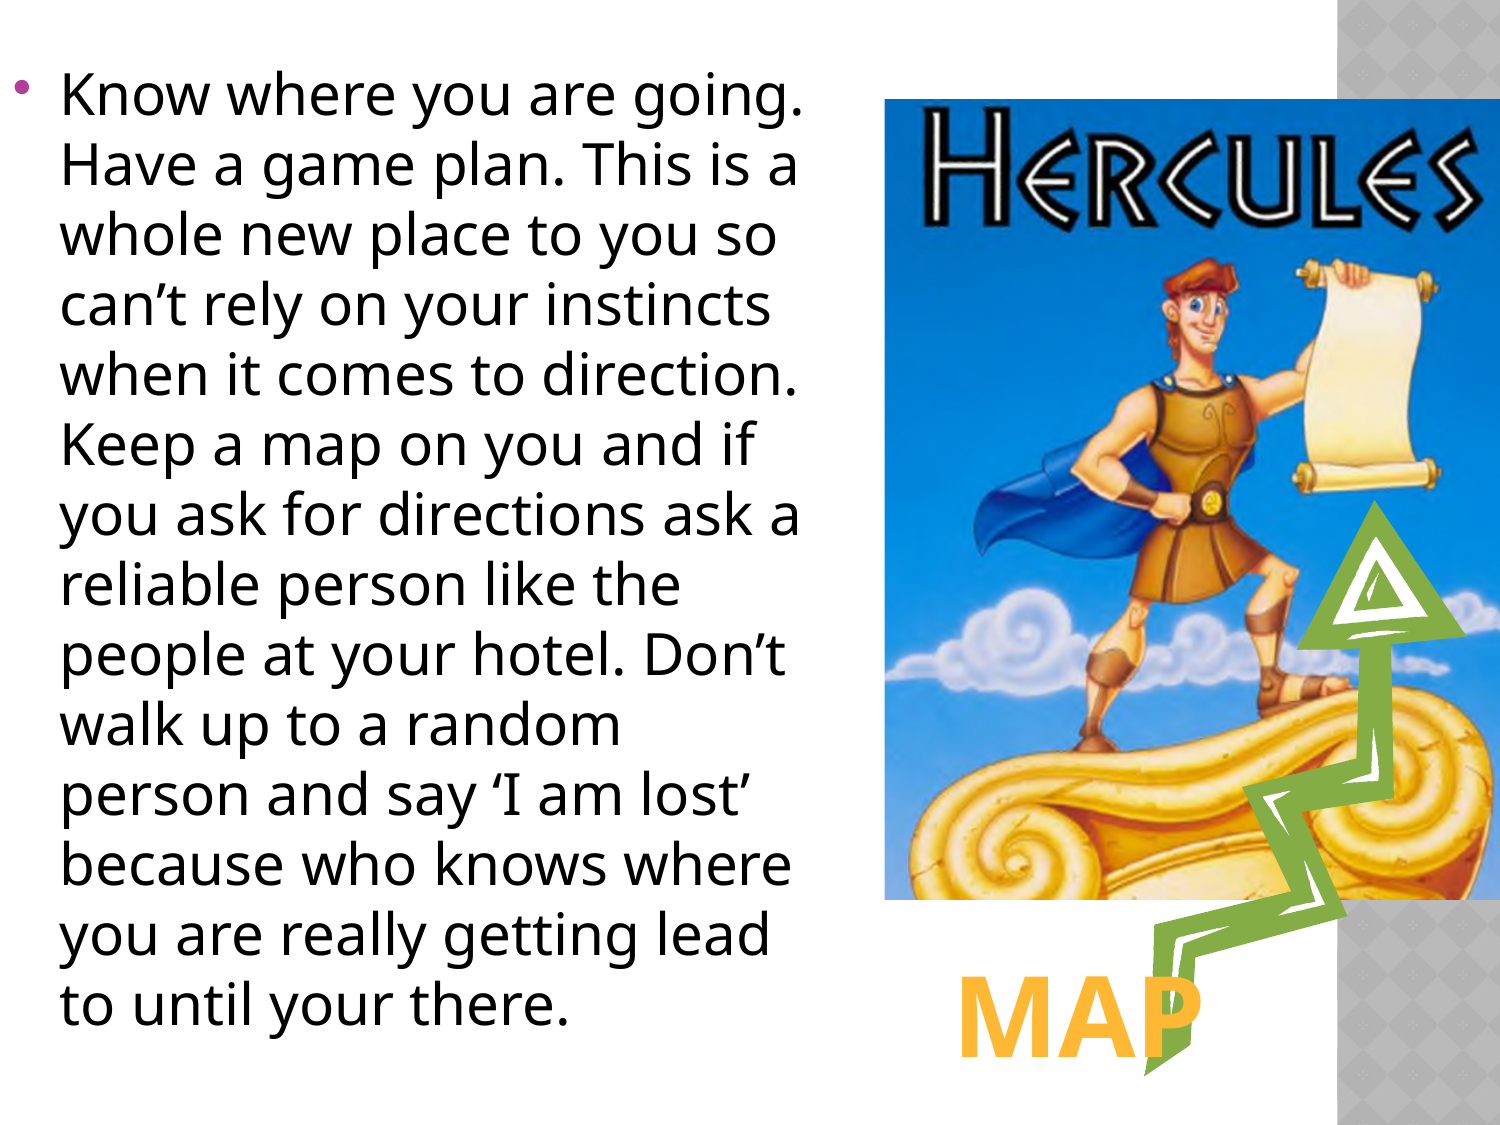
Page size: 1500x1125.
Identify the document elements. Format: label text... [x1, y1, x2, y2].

picture [884, 99, 1500, 953]
text_box Map [937, 937, 1222, 1088]
list Know where you are going. Have a game plan. This is a whole new place to you so can’t rely on your instincts when it comes to direction. Keep a map on you and if you ask for directions ask a reliable person like the people at your hotel. Don’t walk up to a random person and say ‘I am lost’ because who knows where you are really getting lead to until your there. [0, 50, 825, 1125]
